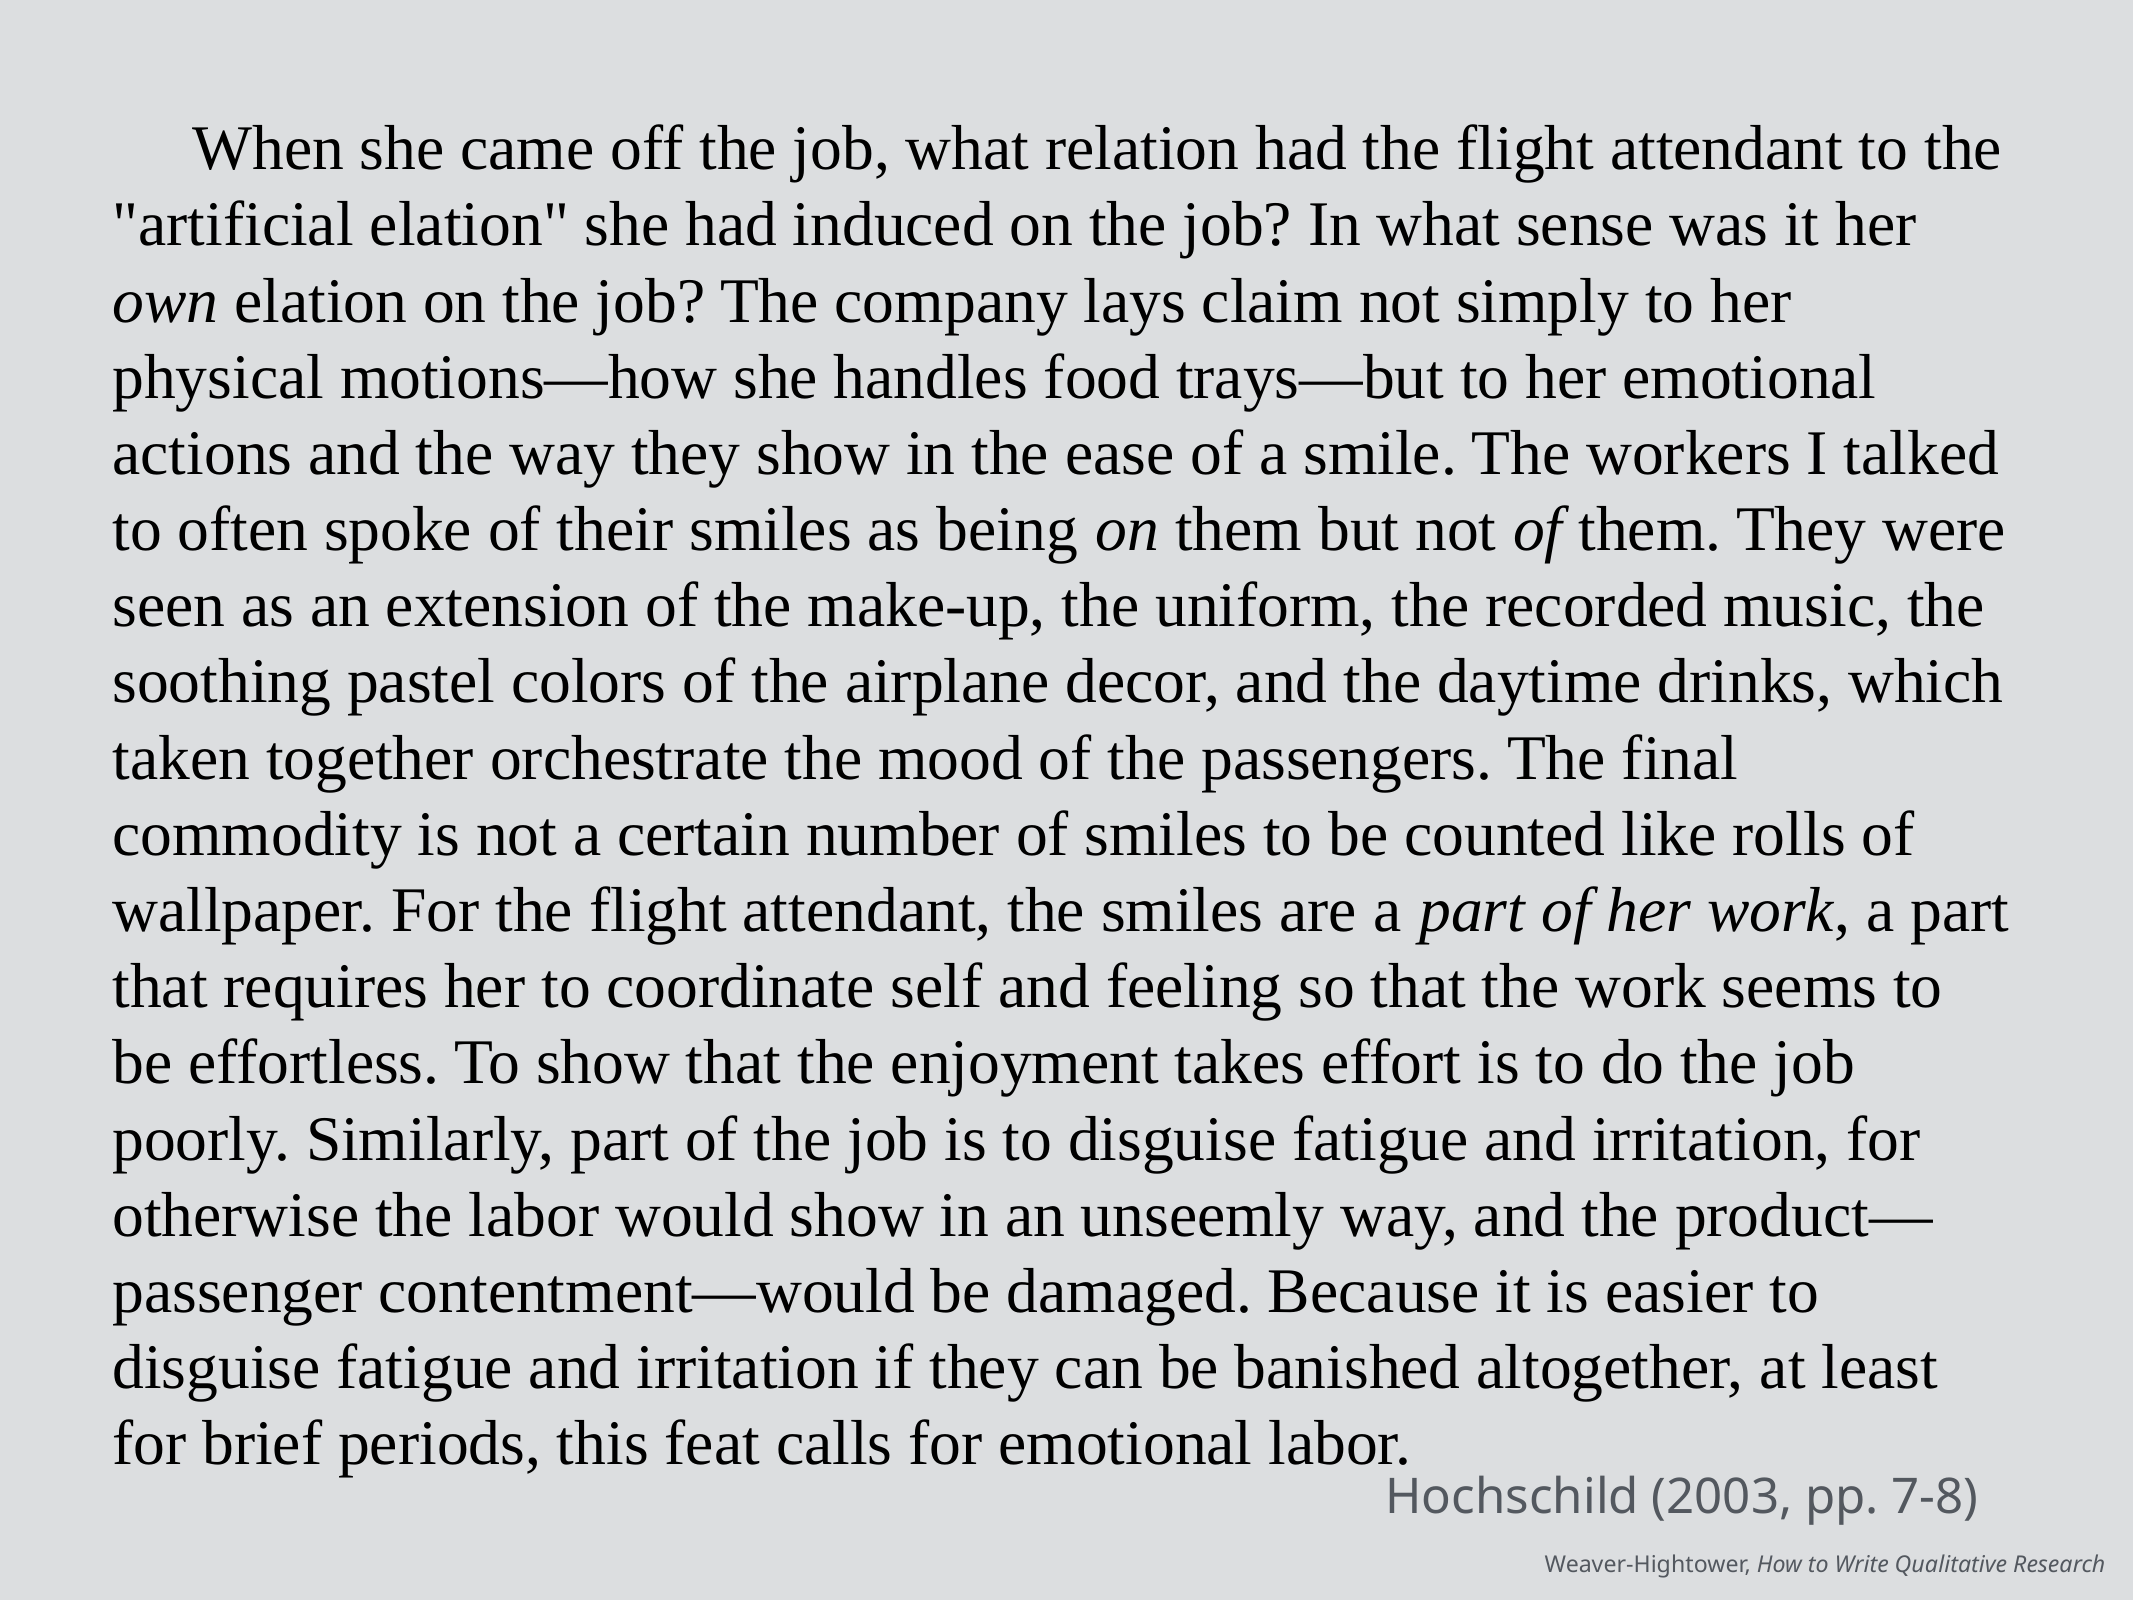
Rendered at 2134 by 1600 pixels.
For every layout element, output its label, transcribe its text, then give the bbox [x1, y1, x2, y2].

text_box Hochschild (2003, pp. 7-8) [1369, 1458, 1996, 1524]
text_box When she came off the job, what relation had the flight attendant to the "artificial elation" she had induced on the job? In what sense was it her own elation on the job? The company lays claim not simply to her physical motions—how she handles food trays—but to her emotional actions and the way they show in the ease of a smile. The workers I talked to often spoke of their smiles as being on them but not of them. They were seen as an extension of the make-up, the uniform, the recorded music, the soothing pastel colors of the airplane decor, and the daytime drinks, which taken together orchestrate the mood of the passengers. The final commodity is not a certain number of smiles to be counted like rolls of wallpaper. For the flight attendant, the smiles are a part of her work, a part that requires her to coordinate self and feeling so that the work seems to be effortless. To show that the enjoyment takes effort is to do the job poorly. Similarly, part of the job is to disguise fatigue and irritation, for otherwise the labor would show in an unseemly way, and the product—passenger contentment—would be damaged. Because it is easier to disguise fatigue and irritation if they can be banished altogether, at least for brief periods, this feat calls for emotional labor. [112, 106, 2021, 1494]
